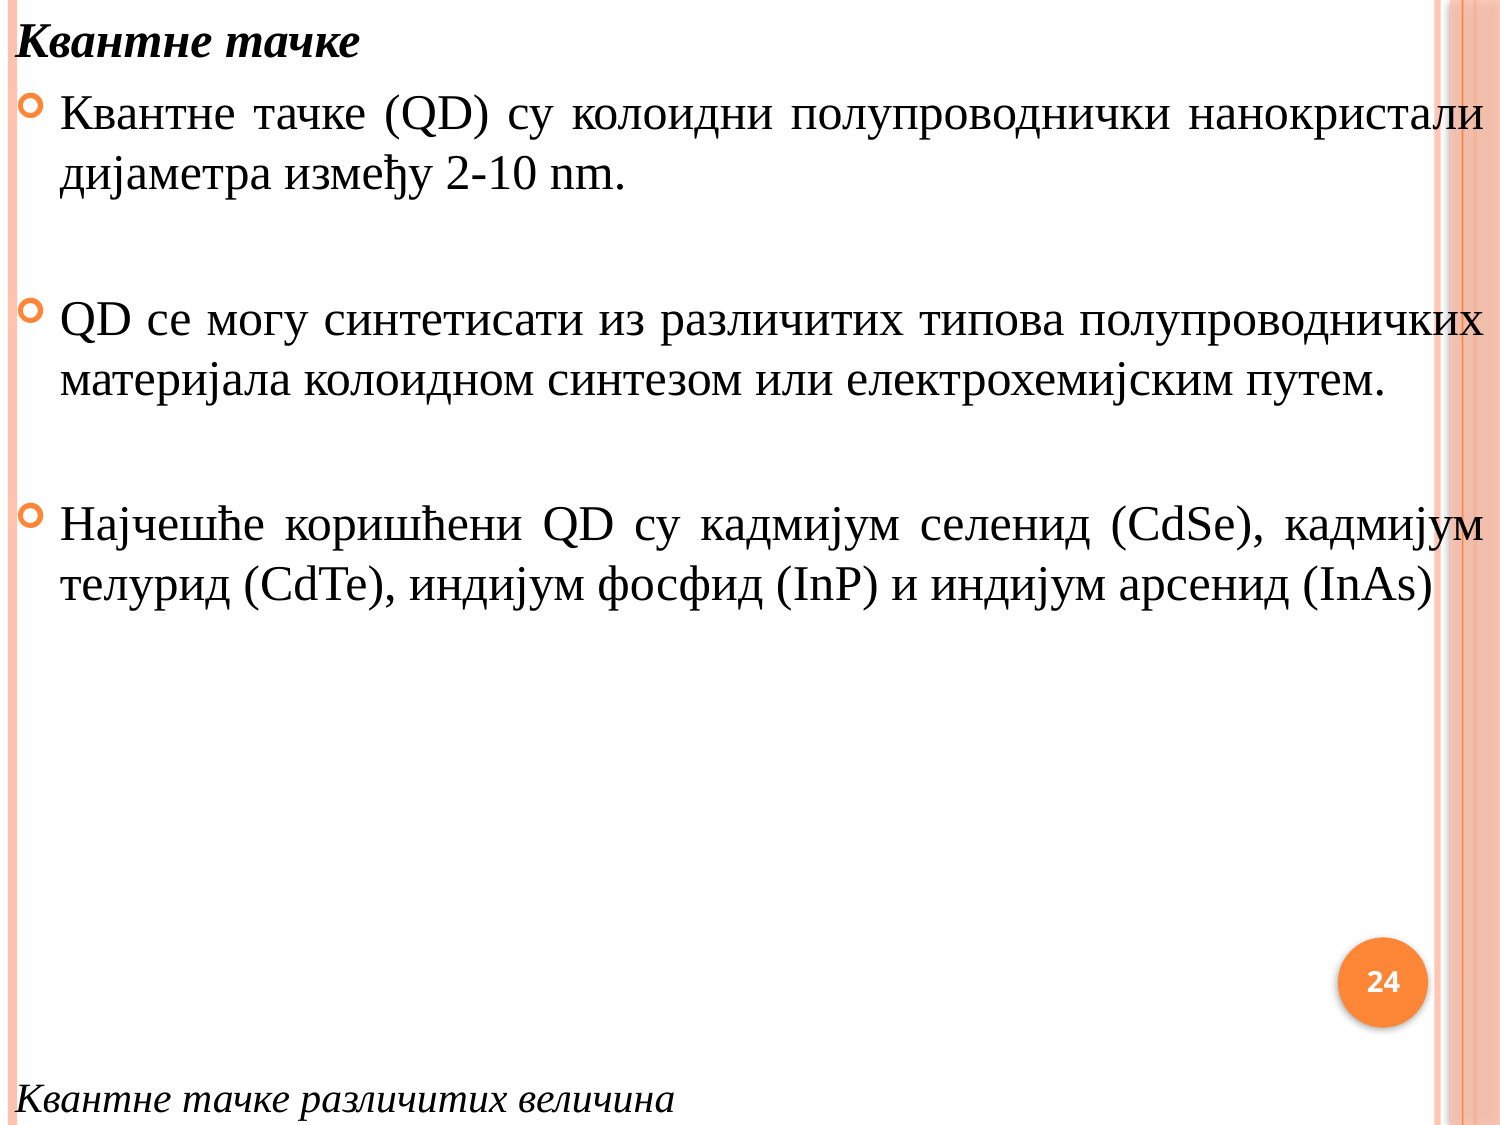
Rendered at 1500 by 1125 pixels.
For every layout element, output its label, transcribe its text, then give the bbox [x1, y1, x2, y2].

list Квантне тачке Квантне тачке (QD) су колоидни полупроводнички нанокристали дијаметра између 2-10 nm. QD се могу синтетисати из различитих типова полупроводничких материјала колоидном синтезом или електрохемијским путем. Најчешће коришћени QD су кадмијум селенид (CdSe), кадмијум телурид (CdTe), индијум фосфид (InP) и индијум арсенид (InAs) Квантне тачке различитих величина [0, 0, 1500, 1125]
slide_number 24 [1333, 940, 1434, 1026]
